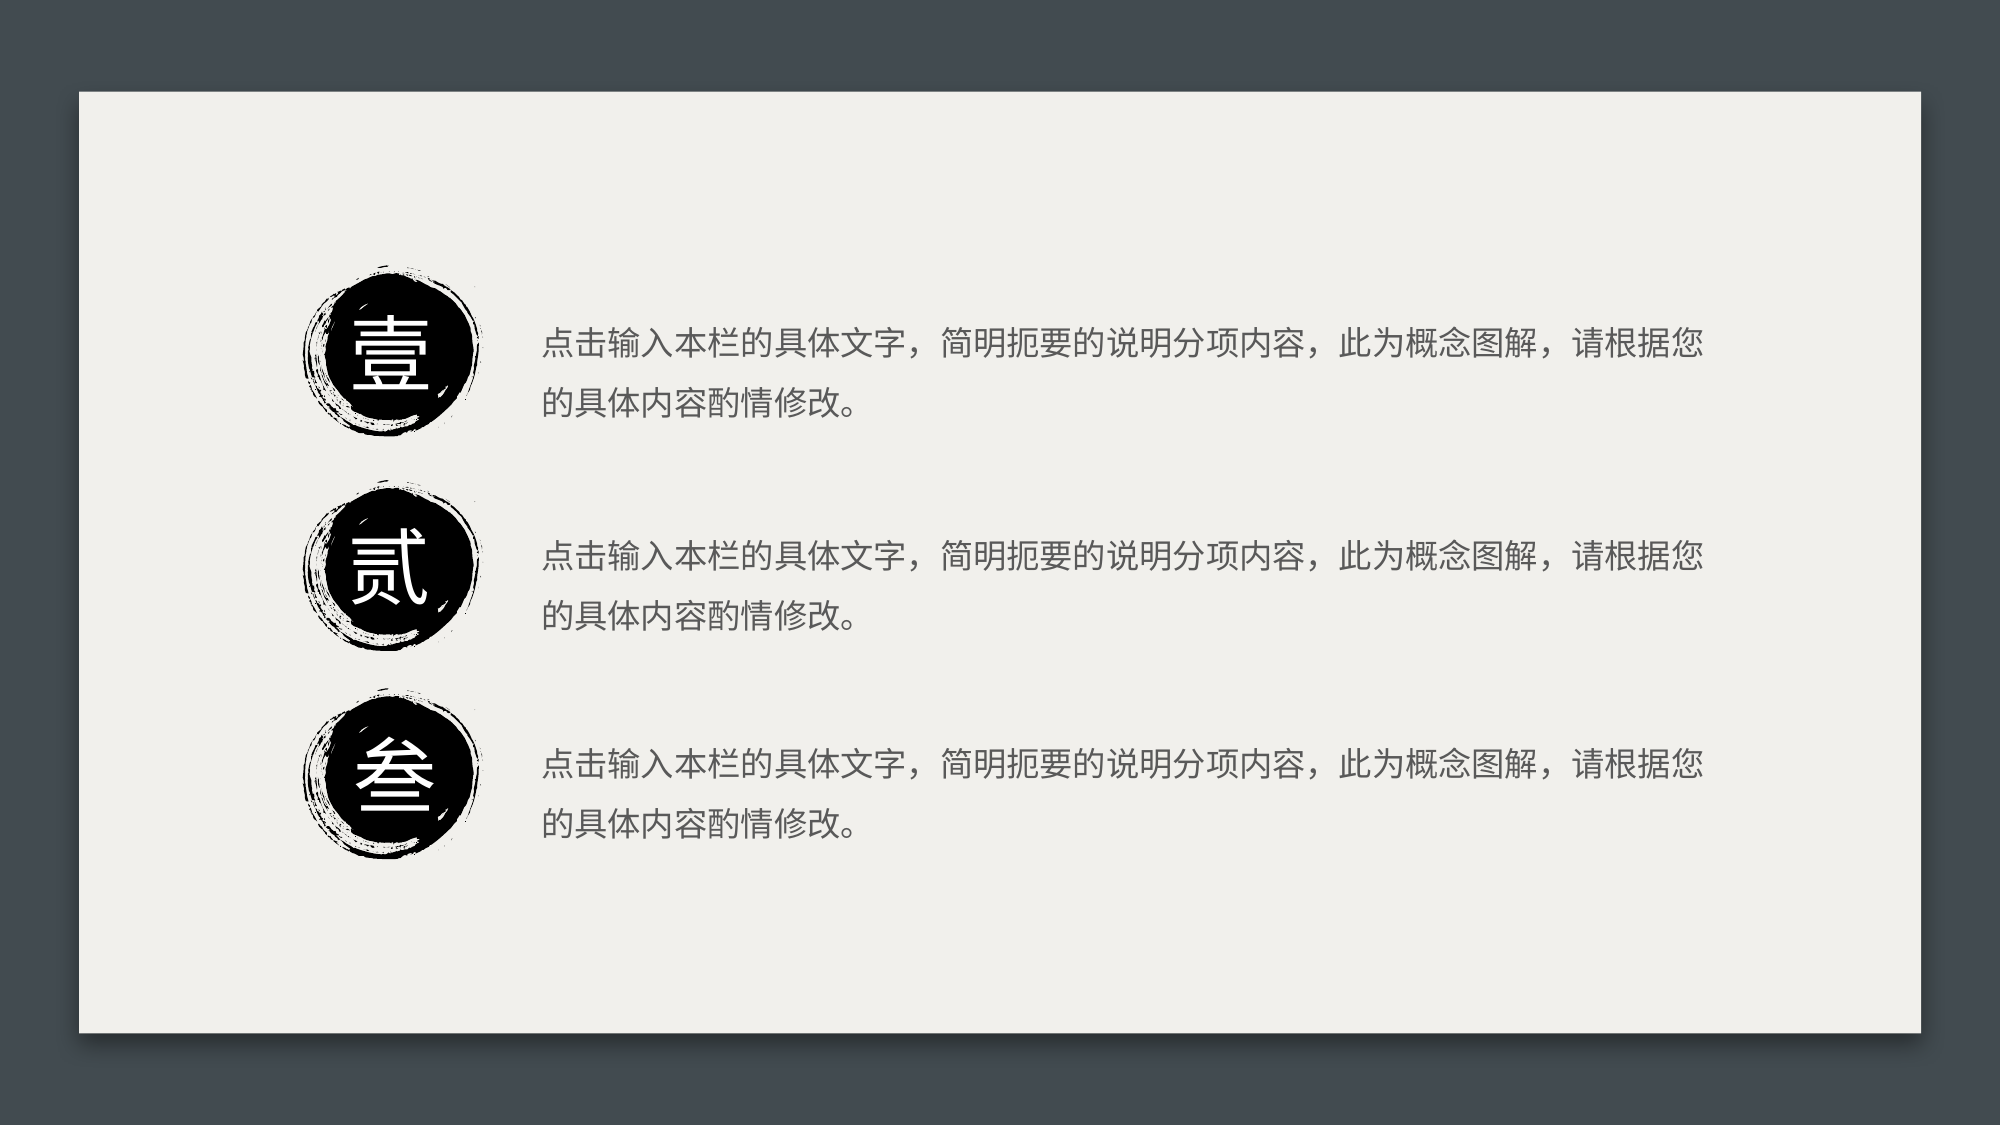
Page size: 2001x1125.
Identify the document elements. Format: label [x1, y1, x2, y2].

text_box [302, 265, 1734, 860]
text_box [79, 91, 1922, 1034]
text_box [0, 0, 2000, 1125]
